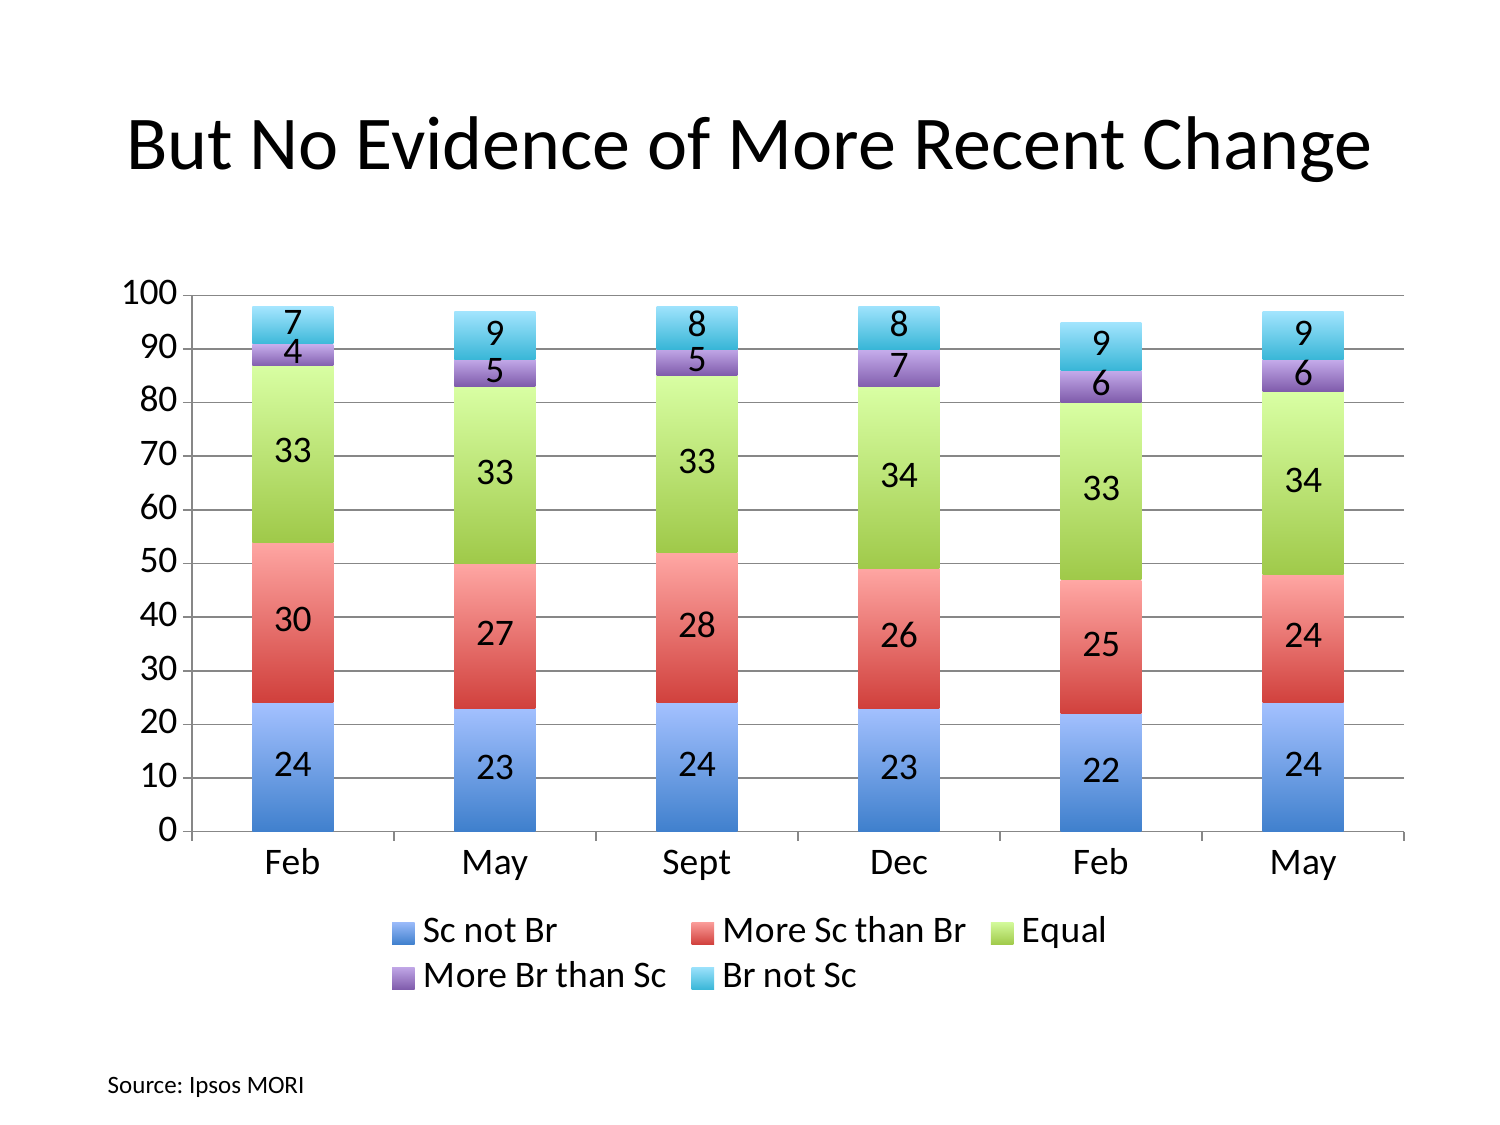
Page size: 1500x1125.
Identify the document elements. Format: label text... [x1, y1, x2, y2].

text_box Source: Ipsos MORI [92, 1061, 599, 1106]
chart [74, 262, 1426, 1006]
title But No Evidence of More Recent Change [75, 45, 1425, 233]
